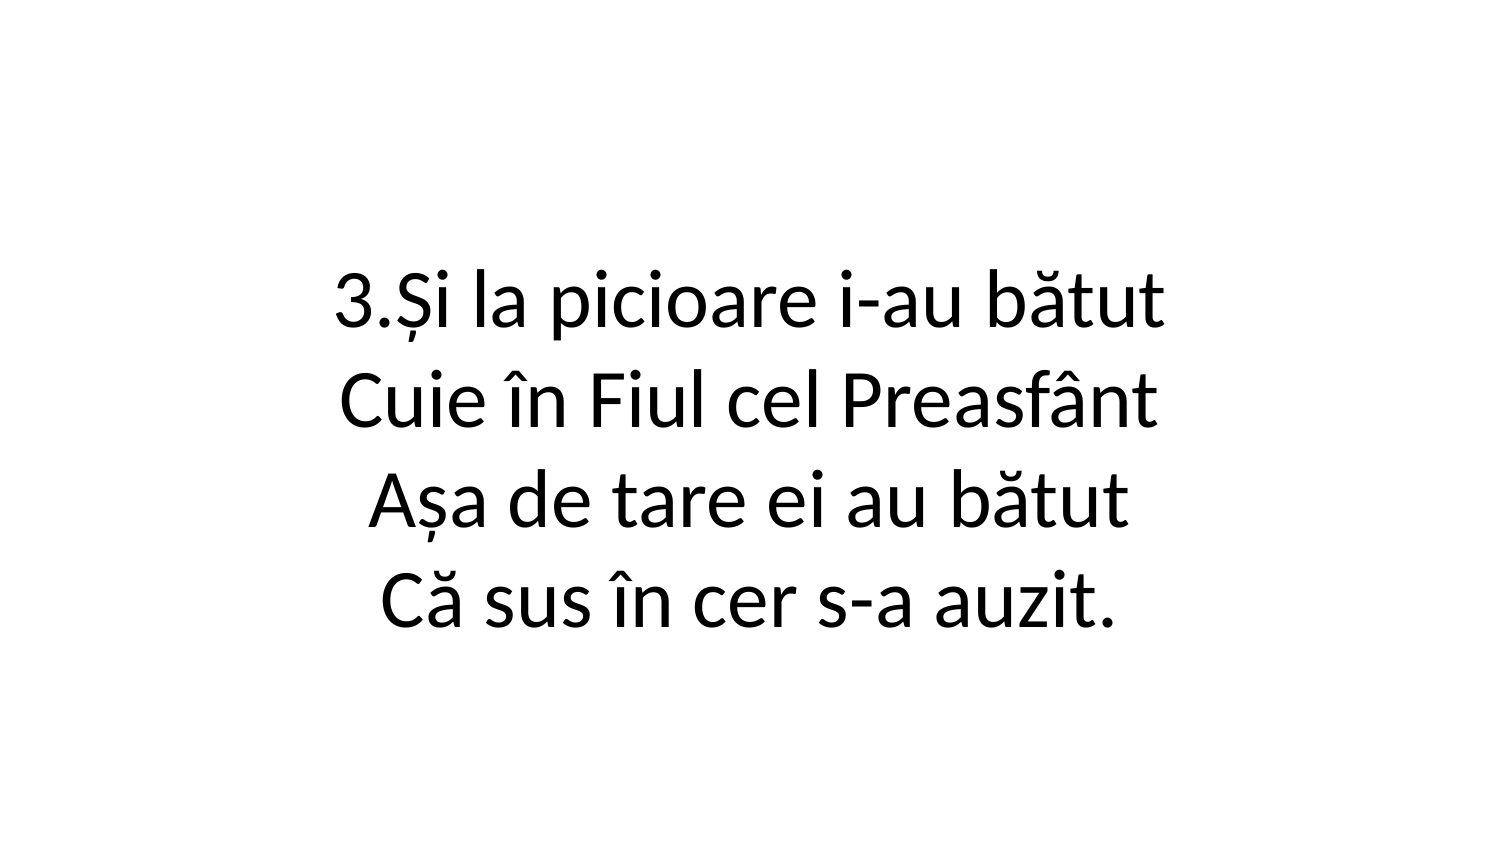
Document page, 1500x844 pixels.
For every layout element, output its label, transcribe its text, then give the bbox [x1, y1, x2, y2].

text_box 3.Și la picioare i-au bătut Cuie în Fiul cel Preasfânt Așa de tare ei au bătut Că sus în cer s-a auzit. [317, 192, 1183, 652]
